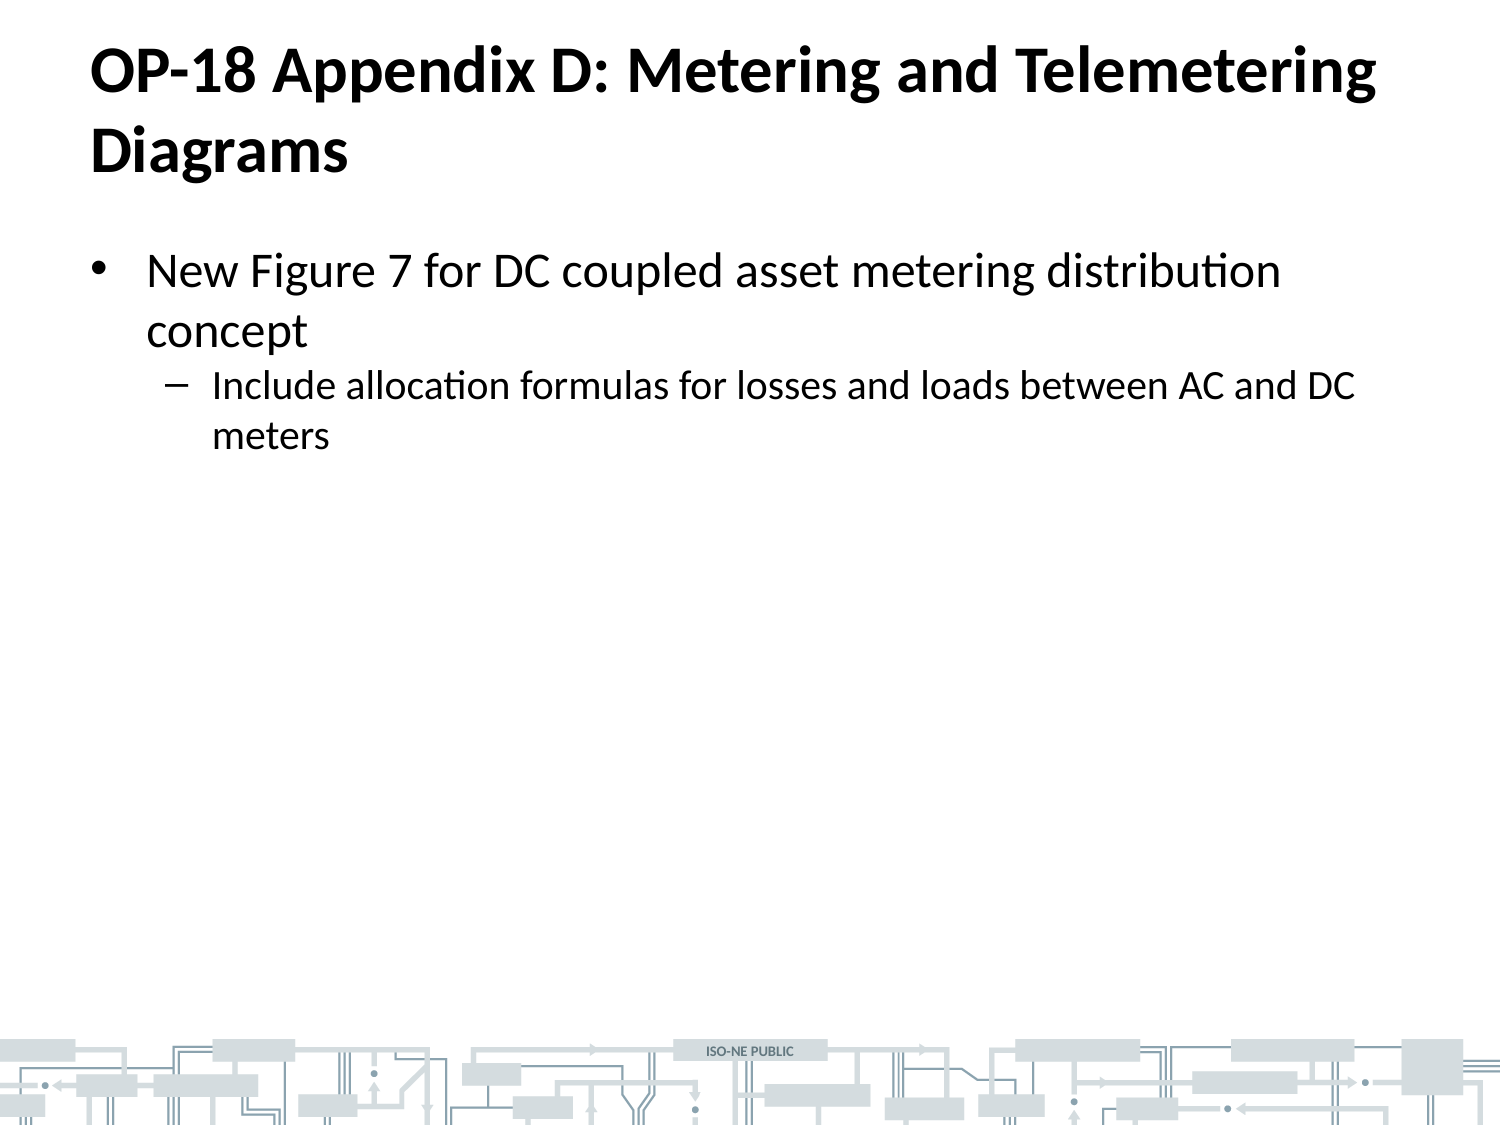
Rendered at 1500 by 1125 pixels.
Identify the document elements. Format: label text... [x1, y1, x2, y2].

picture [0, 1031, 1500, 1125]
title OP-18 Appendix D: Metering and Telemetering Diagrams [75, 12, 1425, 200]
list New Figure 7 for DC coupled asset metering distribution concept Include allocation formulas for losses and loads between AC and DC meters [75, 229, 1425, 1020]
